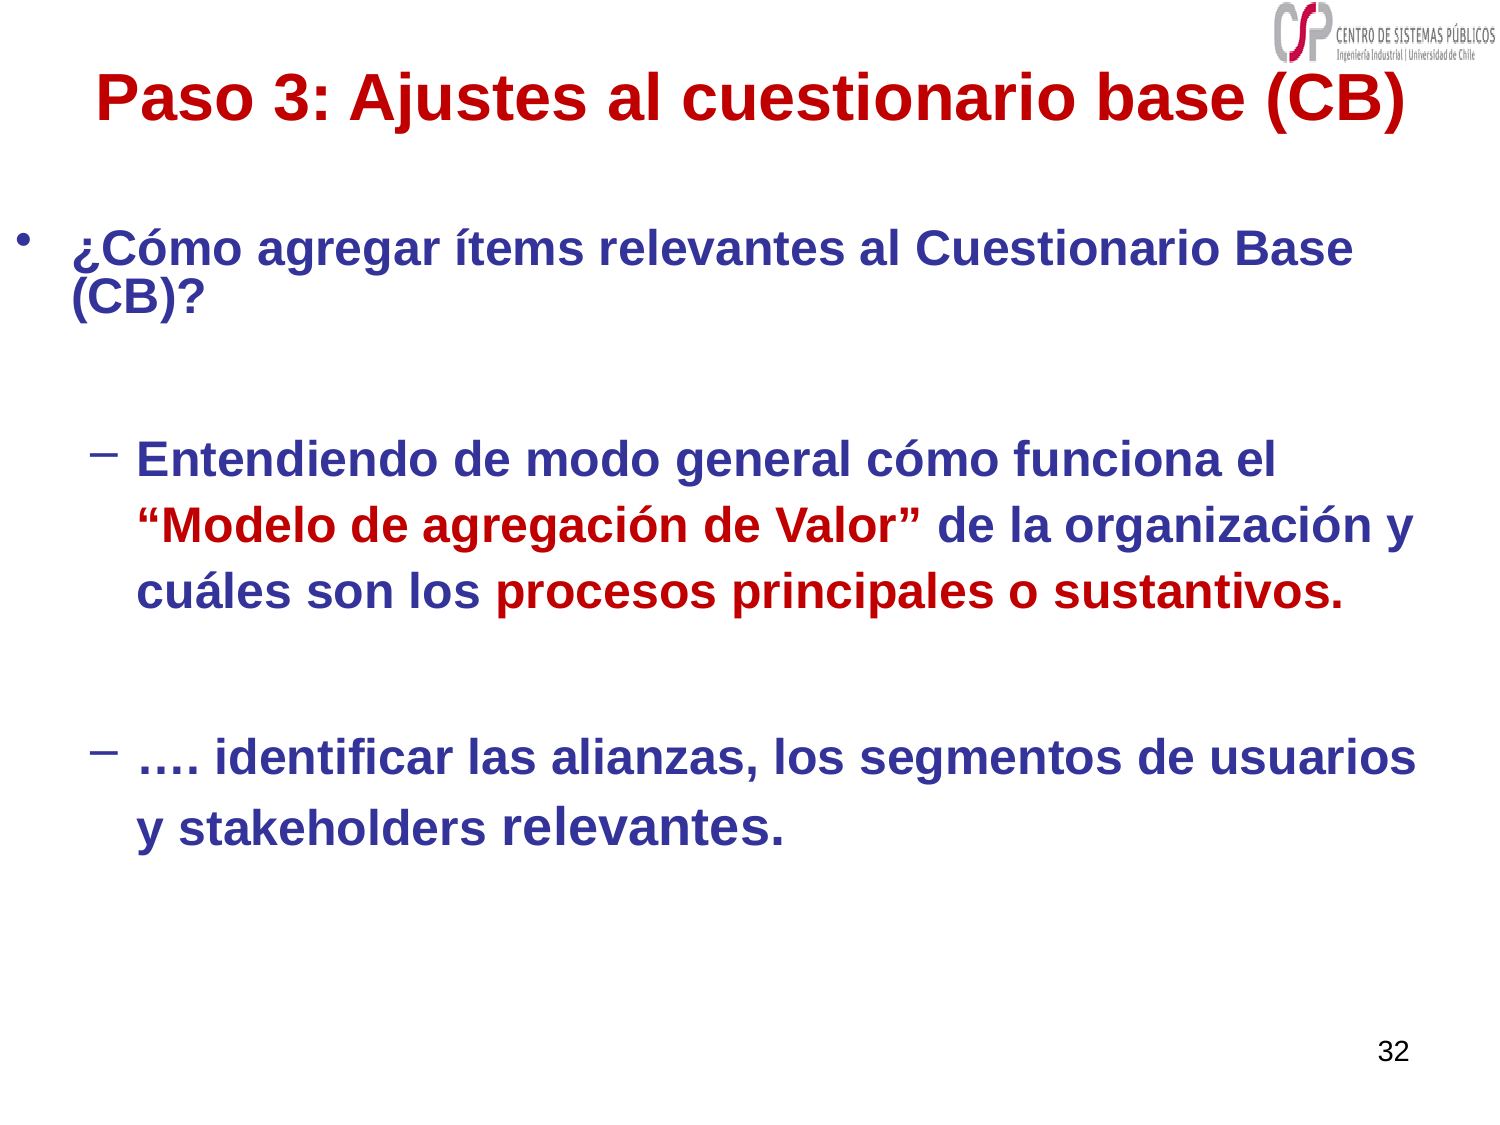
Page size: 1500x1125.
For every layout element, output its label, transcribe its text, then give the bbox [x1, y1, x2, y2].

slide_number 32 [1074, 1024, 1426, 1103]
list ¿Cómo agregar ítems relevantes al Cuestionario Base (CB)? Entendiendo de modo general cómo funciona el “Modelo de agregación de Valor” de la organización y cuáles son los procesos principales o sustantivos. …. identificar las alianzas, los segmentos de usuarios y stakeholders relevantes. [0, 219, 1448, 1006]
title Paso 3: Ajustes al cuestionario base (CB) [76, 0, 1428, 188]
picture [1269, 0, 1500, 67]
